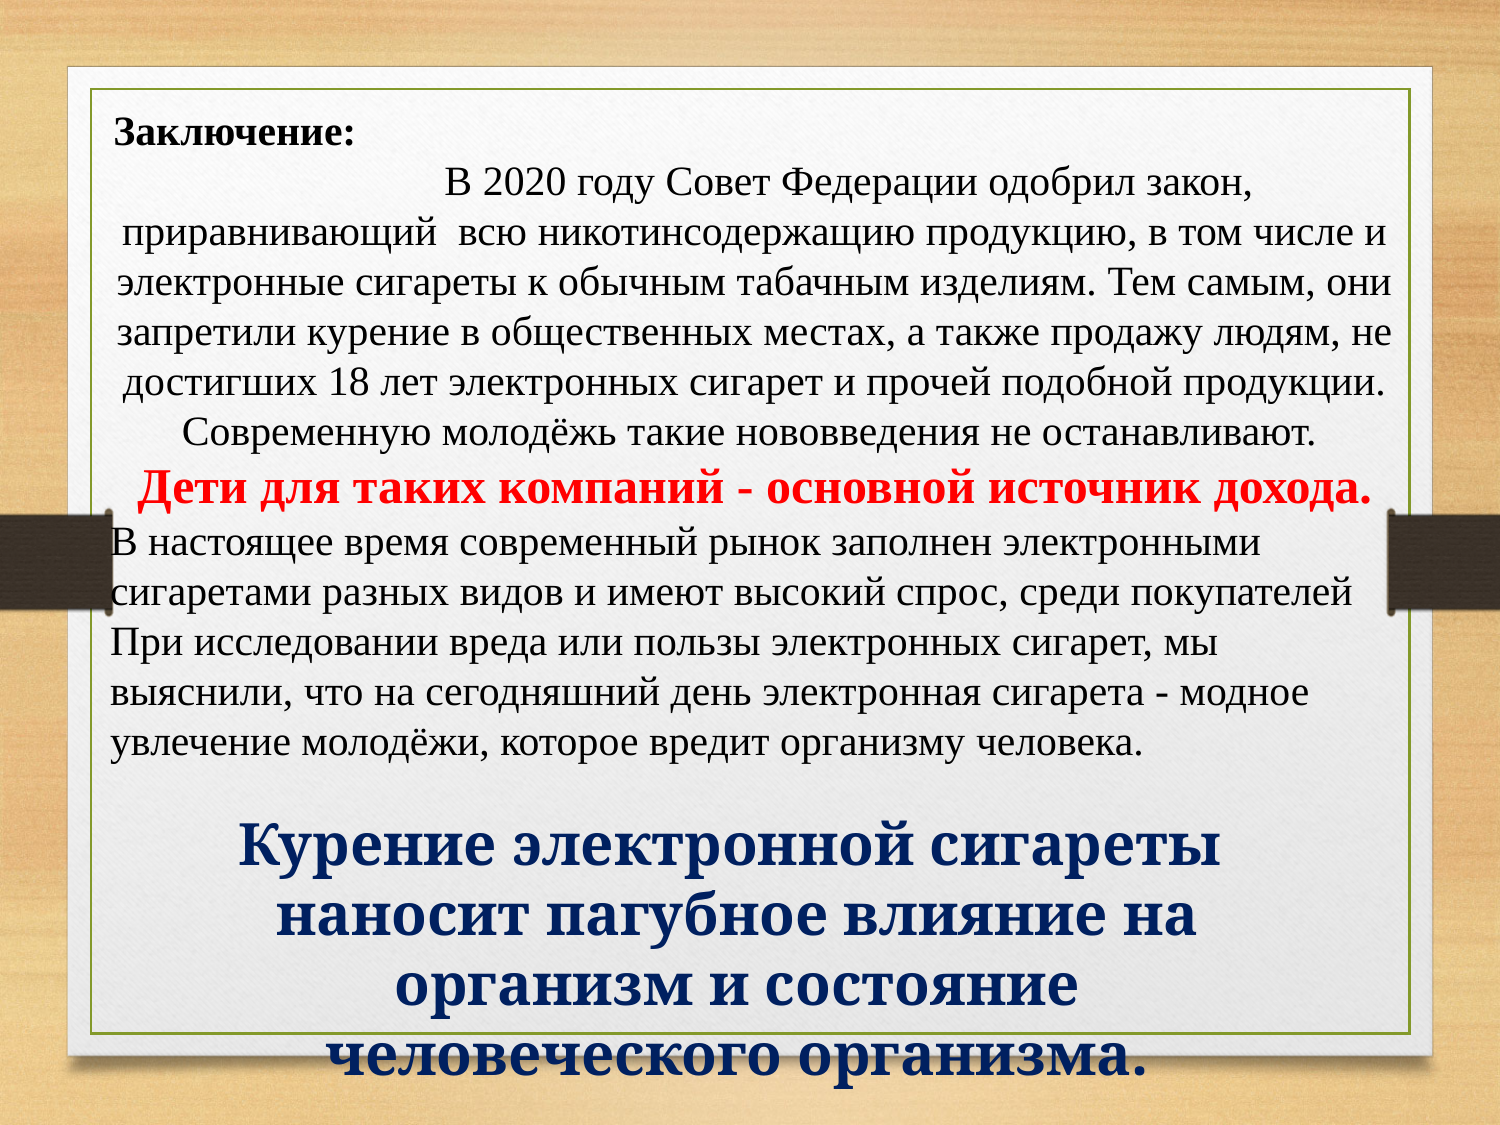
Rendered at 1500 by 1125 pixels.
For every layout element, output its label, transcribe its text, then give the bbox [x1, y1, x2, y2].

text_box Курение электронной сигареты наносит пагубное влияние на организм и состояние человеческого организма. [162, 799, 1313, 1095]
text_box Заключение: В 2020 году Совет Федерации одобрил закон, приравнивающий всю никотинсодержащию продукцию, в том числе и электронные сигареты к обычным табачным изделиям. Тем самым, они запретили курение в общественных местах, а также продажу людям, не достигших 18 лет электронных сигарет и прочей подобной продукции. Современную молодёжь такие нововведения не останавливают. Дети для таких компаний - основной источник дохода. В настоящее время современный рынок заполнен электронными сигаретами разных видов и имеют высокий спрос, среди покупателей При исследовании вреда или пользы электронных сигарет, мы выяснили, что на сегодняшний день электронная сигарета - модное увлечение молодёжи, которое вредит организму человека. [95, 96, 1415, 772]
picture [0, 0, 1500, 1125]
